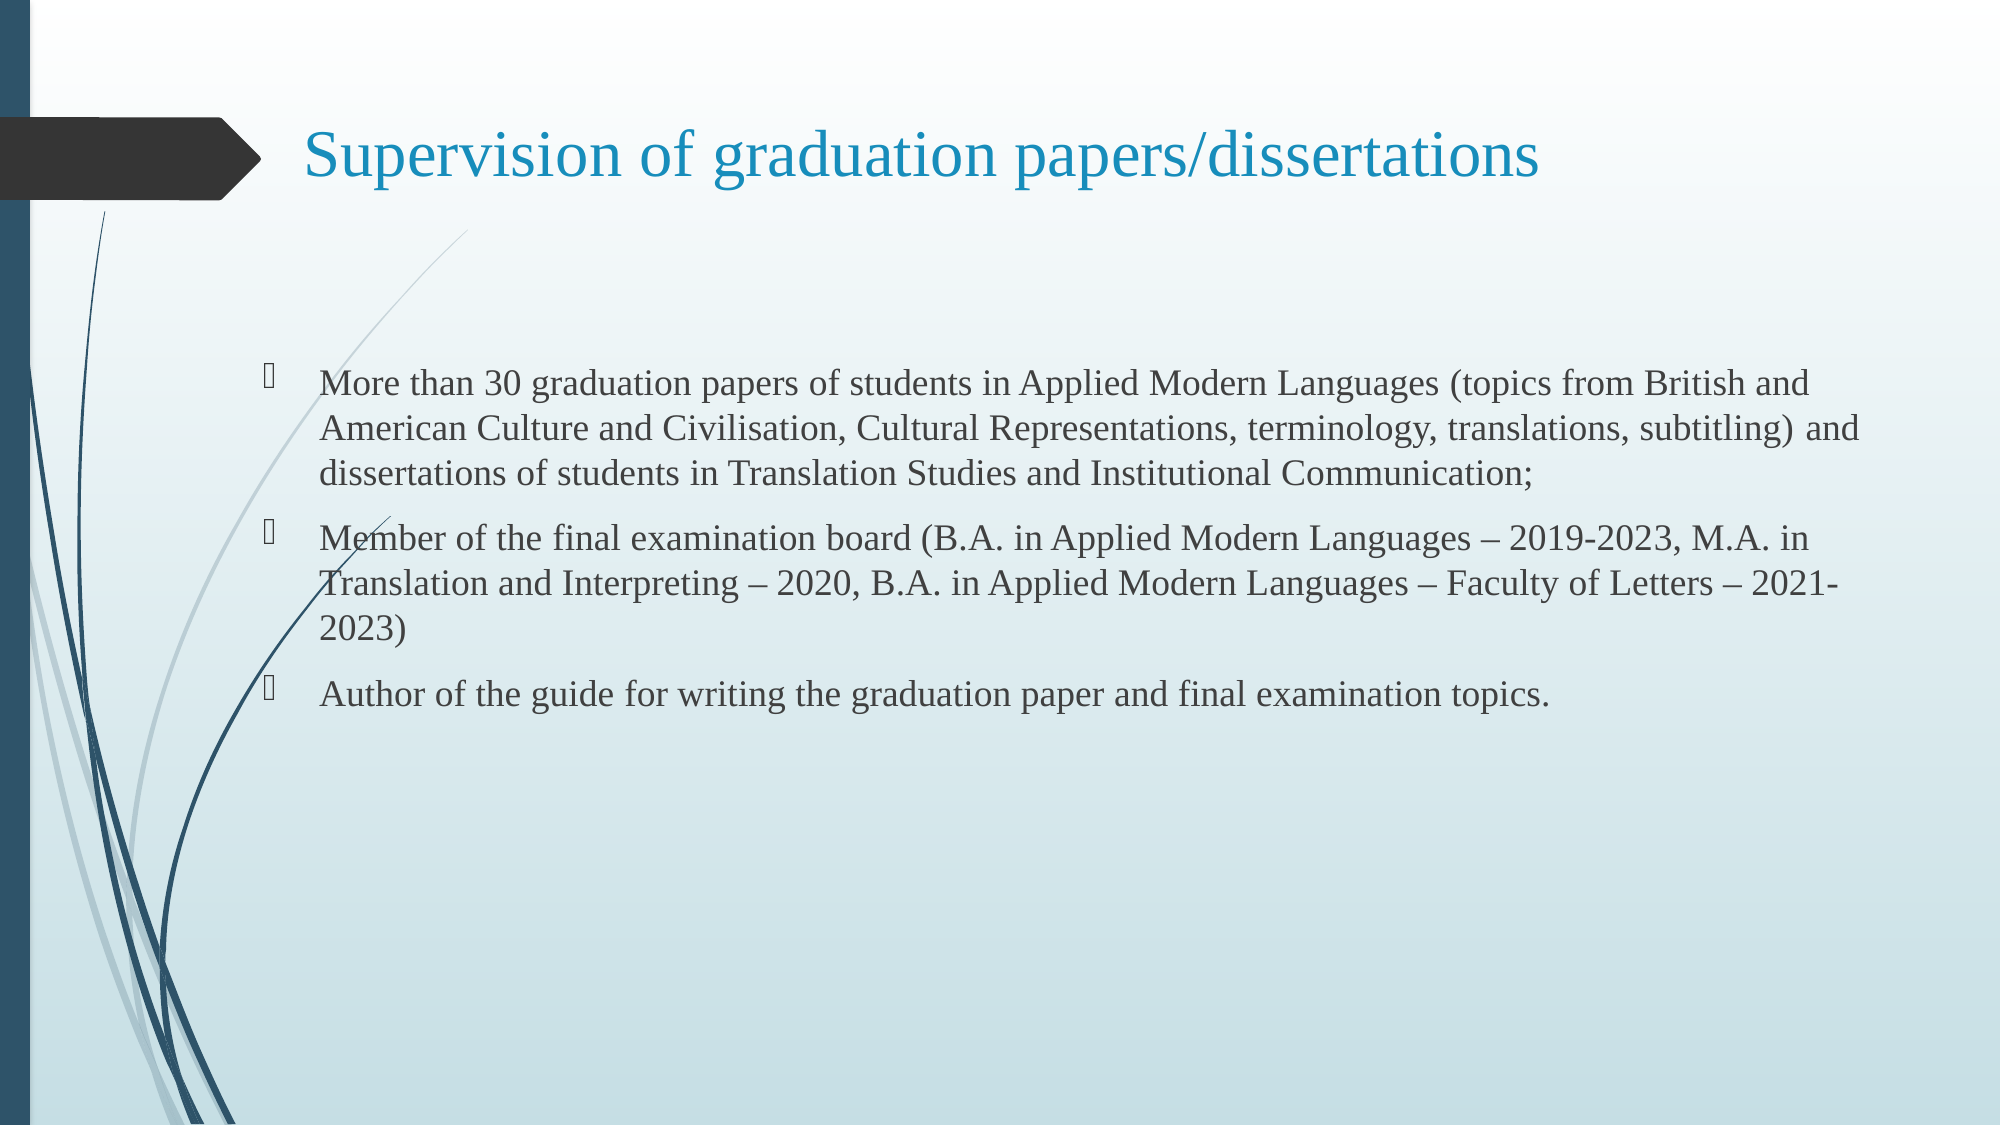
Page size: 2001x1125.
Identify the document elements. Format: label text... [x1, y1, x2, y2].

title Supervision of graduation papers/dissertations [288, 102, 1888, 313]
list More than 30 graduation papers of students in Applied Modern Languages (topics from British and American Culture and Civilisation, Cultural Representations, terminology, translations, subtitling) and dissertations of students in Translation Studies and Institutional Communication; Member of the final examination board (B.A. in Applied Modern Languages – 2019-2023, M.A. in Translation and Interpreting – 2020, B.A. in Applied Modern Languages – Faculty of Letters – 2021-2023) Author of the guide for writing the graduation paper and final examination topics. [247, 350, 1888, 970]
